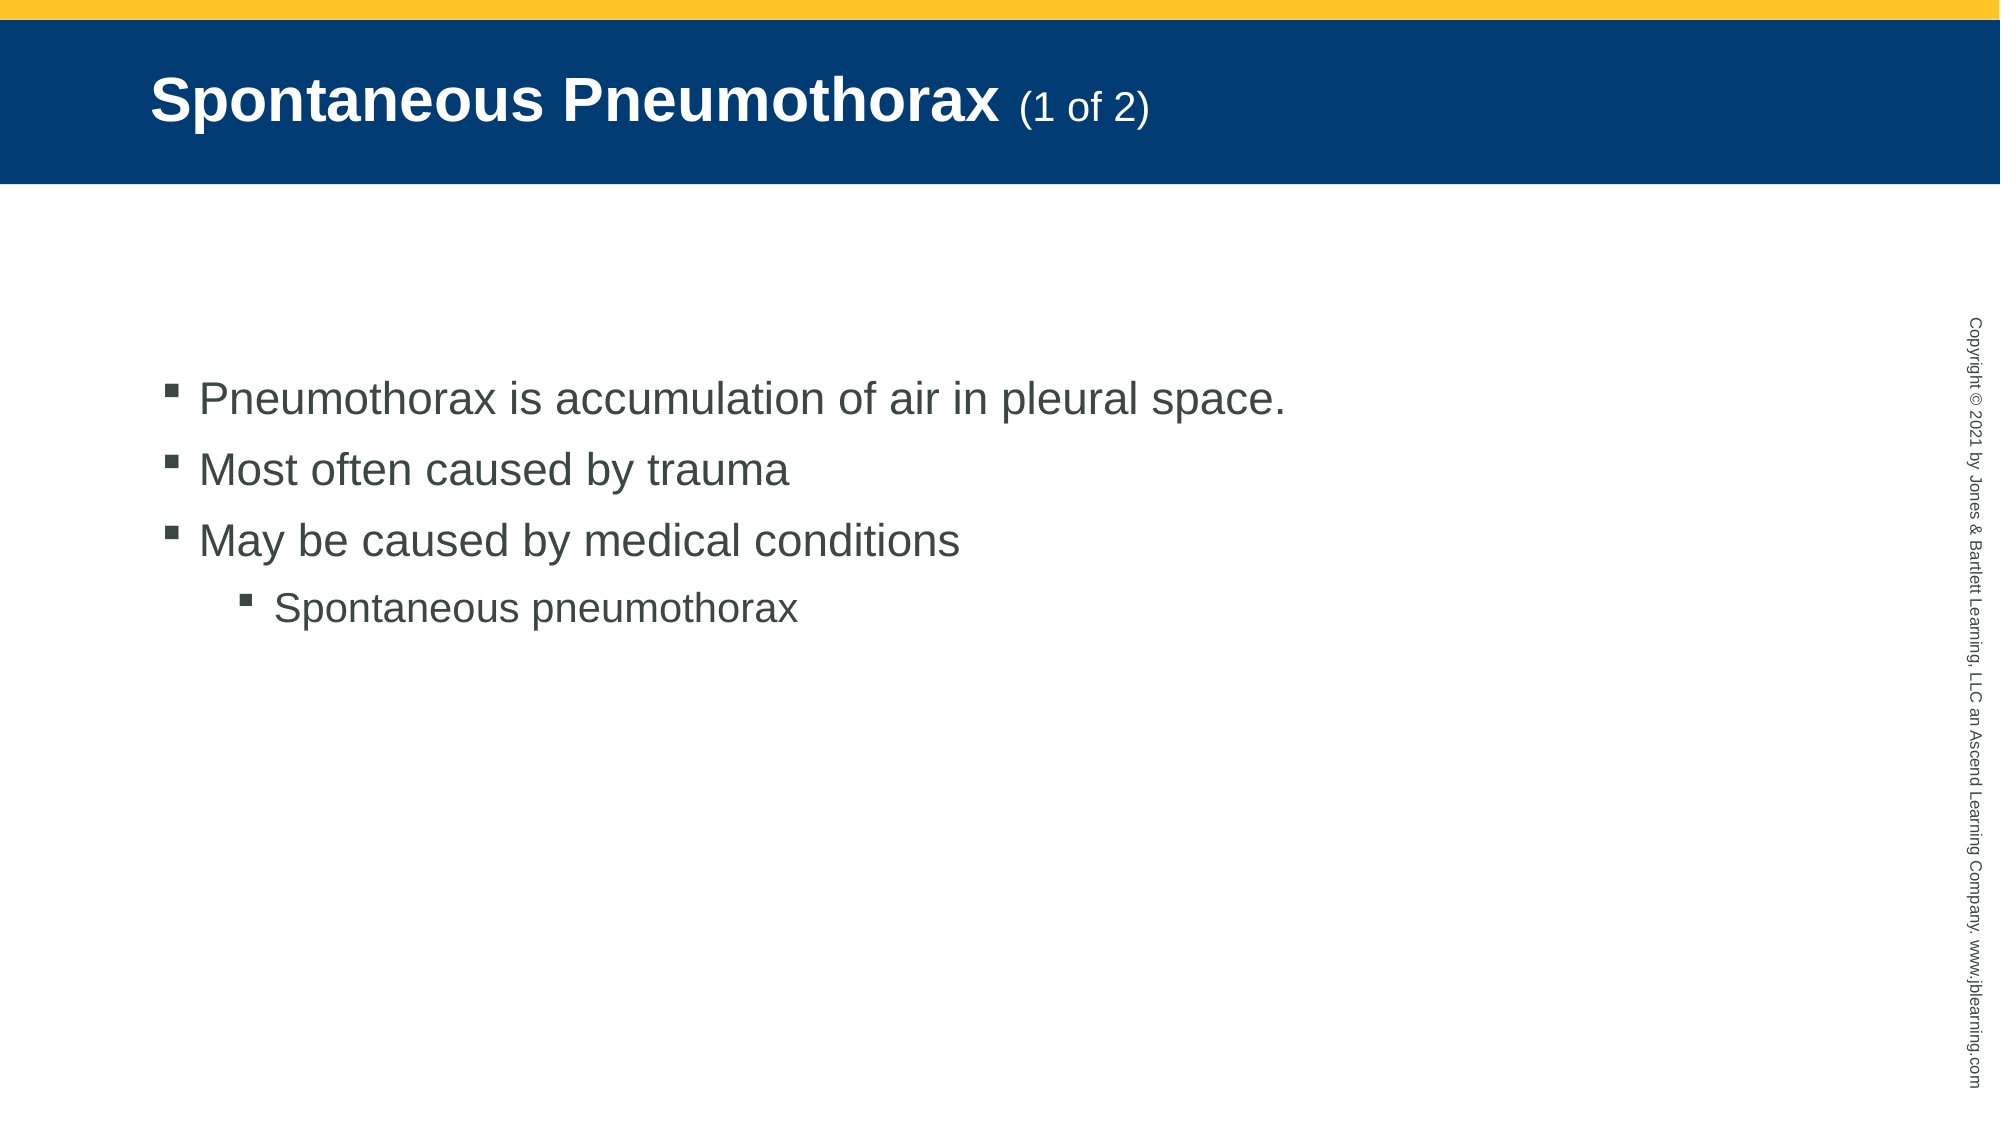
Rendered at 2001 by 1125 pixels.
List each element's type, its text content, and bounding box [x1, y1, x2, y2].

list Pneumothorax is accumulation of air in pleural space. Most often caused by trauma May be caused by medical conditions Spontaneous pneumothorax [146, 361, 1859, 1016]
title Spontaneous Pneumothorax (1 of 2) [0, 19, 2000, 185]
